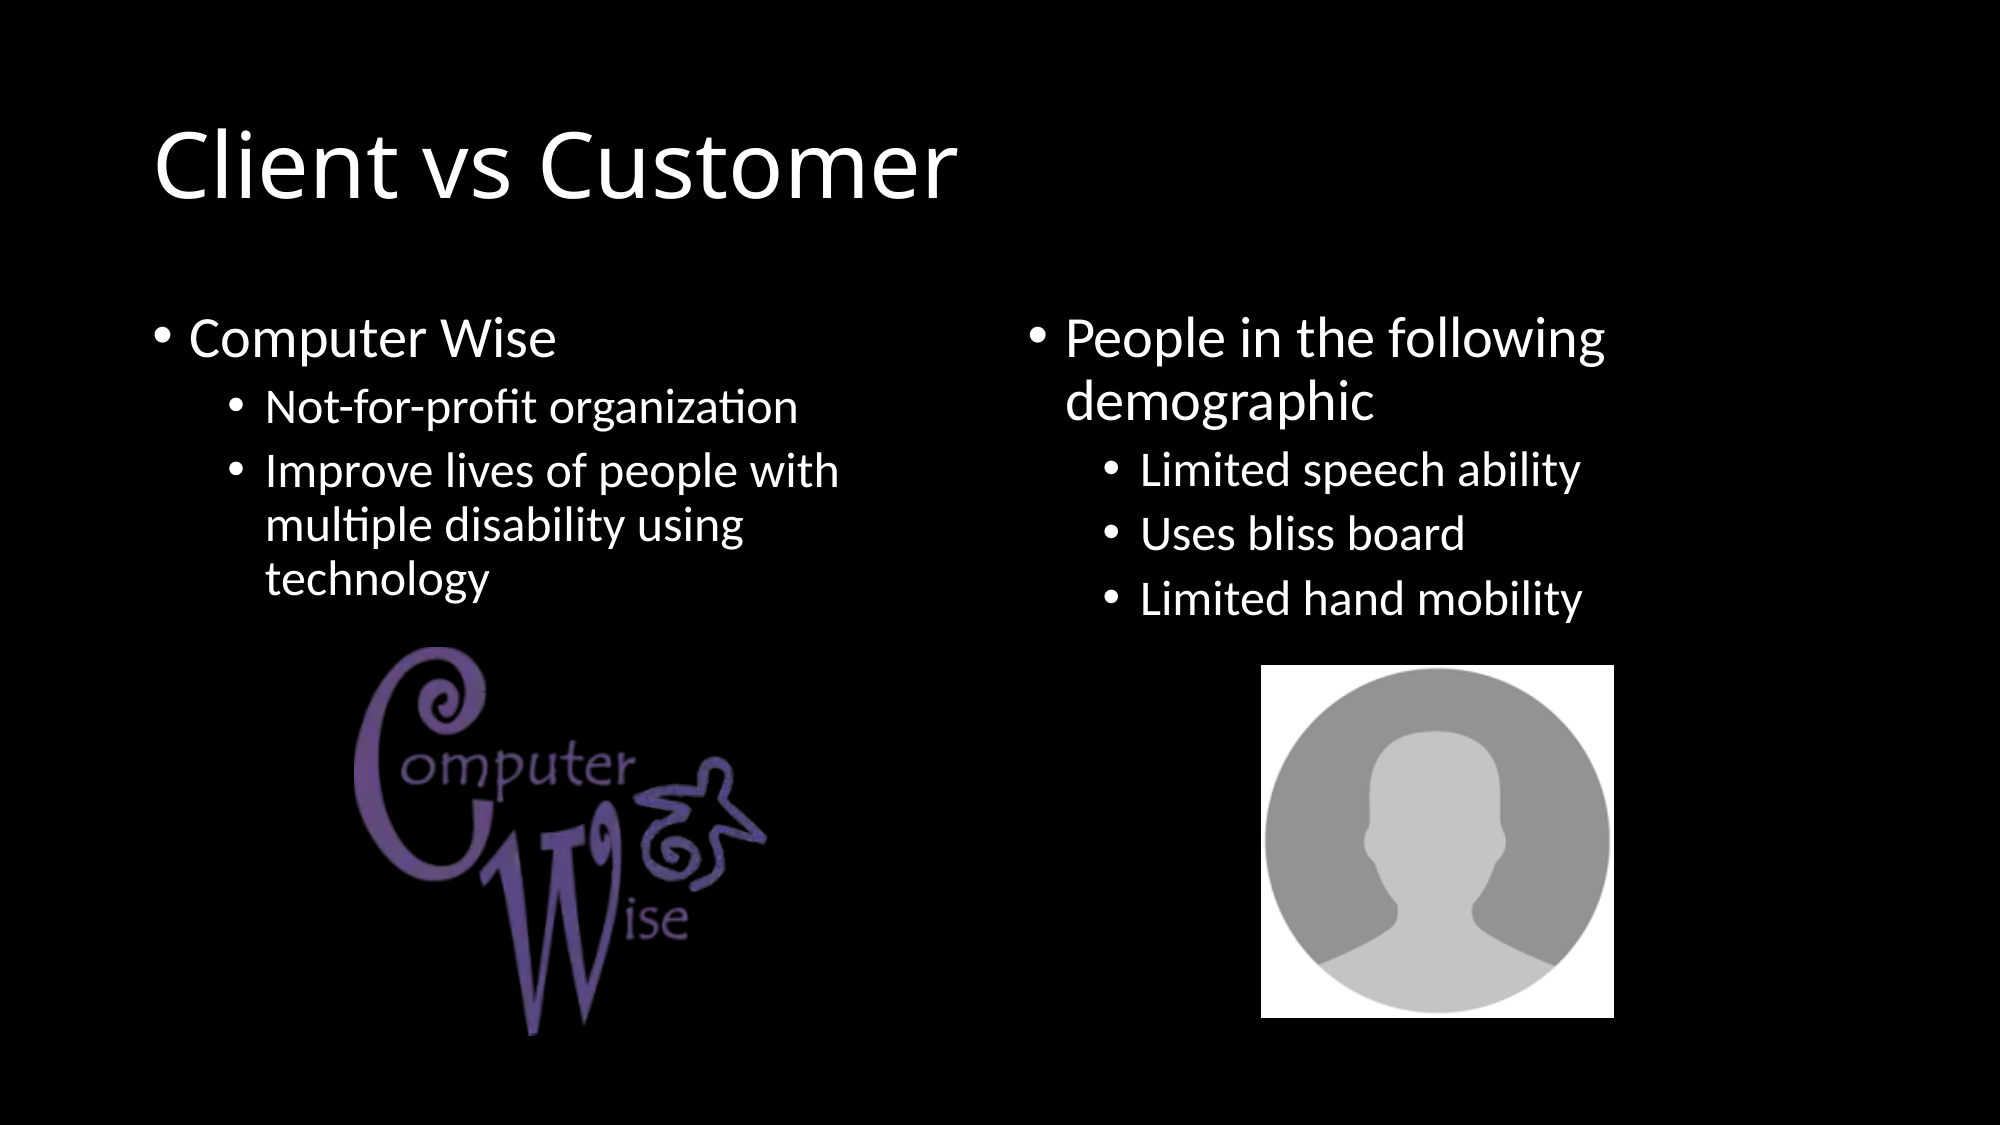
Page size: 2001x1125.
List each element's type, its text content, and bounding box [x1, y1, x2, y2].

list Computer Wise Not-for-profit organization Improve lives of people with multiple disability using technology [137, 299, 988, 1014]
picture [1261, 665, 1614, 1018]
title Client vs Customer [137, 59, 1863, 278]
picture [354, 647, 771, 1036]
list People in the following demographic Limited speech ability Uses bliss board Limited hand mobility [1012, 299, 1863, 1014]
